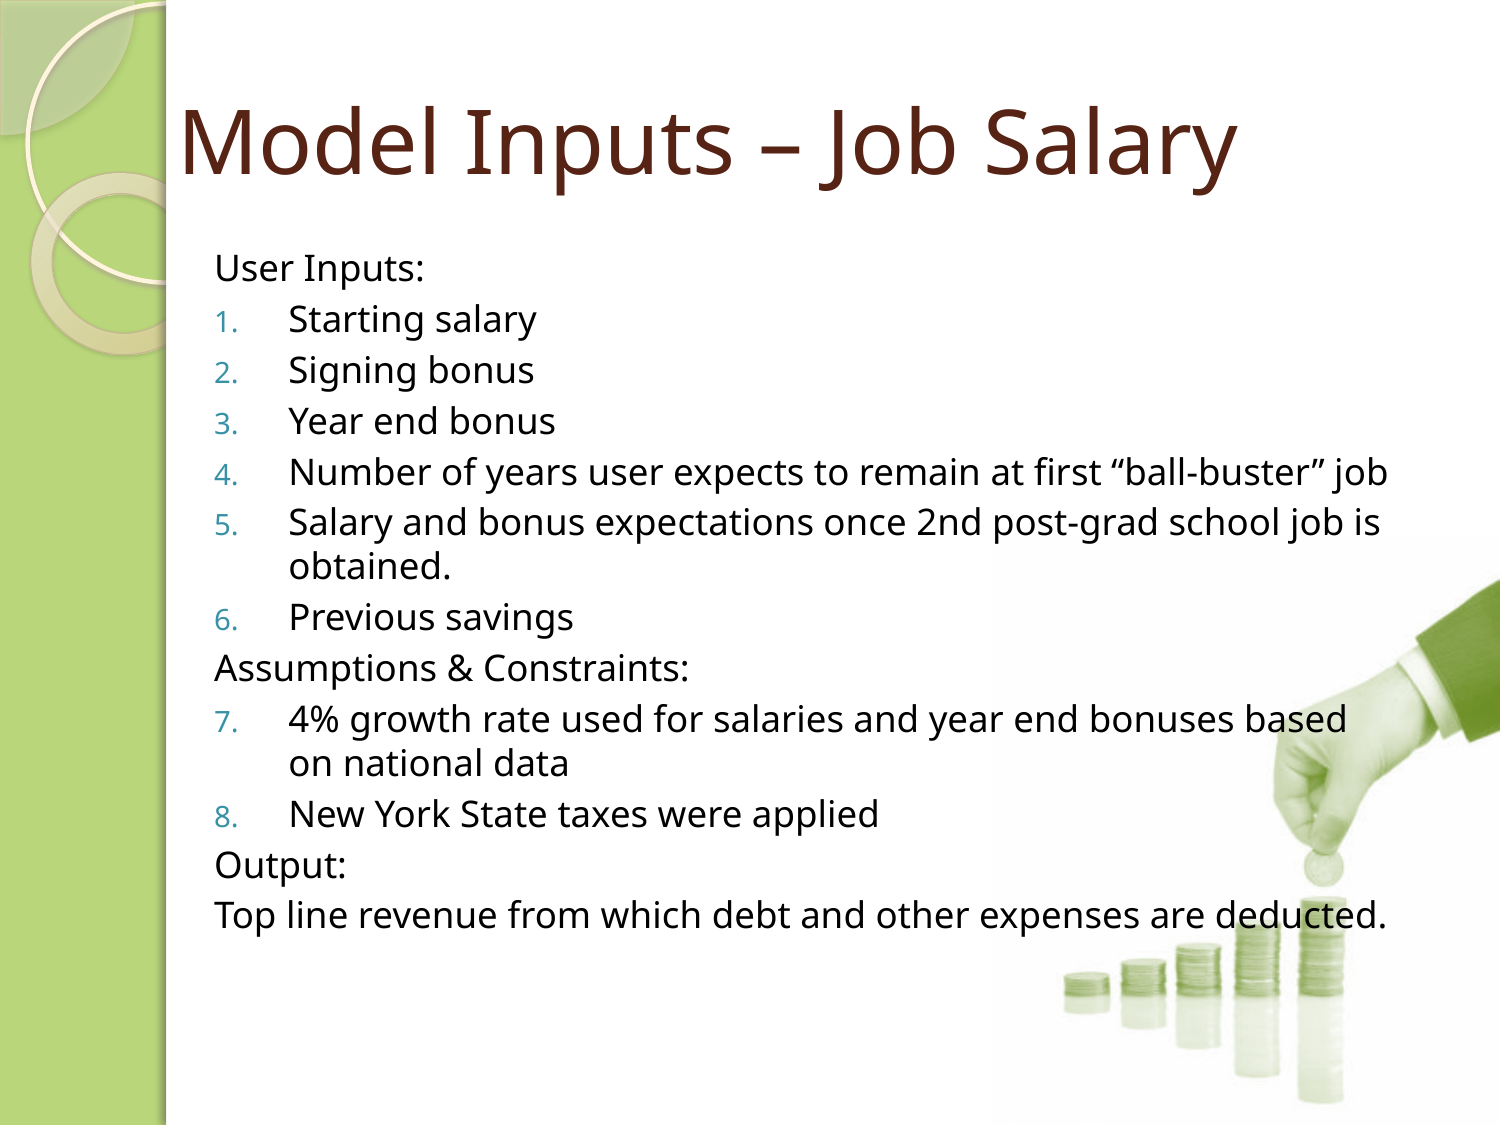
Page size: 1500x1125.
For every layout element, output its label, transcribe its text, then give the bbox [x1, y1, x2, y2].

list User Inputs: Starting salary Signing bonus Year end bonus Number of years user expects to remain at first “ball-buster” job Salary and bonus expectations once 2nd post-grad school job is obtained. Previous savings Assumptions & Constraints: 4% growth rate used for salaries and year end bonuses based on national data New York State taxes were applied Output: Top line revenue from which debt and other expenses are deducted. [187, 237, 1413, 1025]
title Model Inputs – Job Salary [162, 45, 1393, 233]
picture [991, 535, 1500, 1125]
